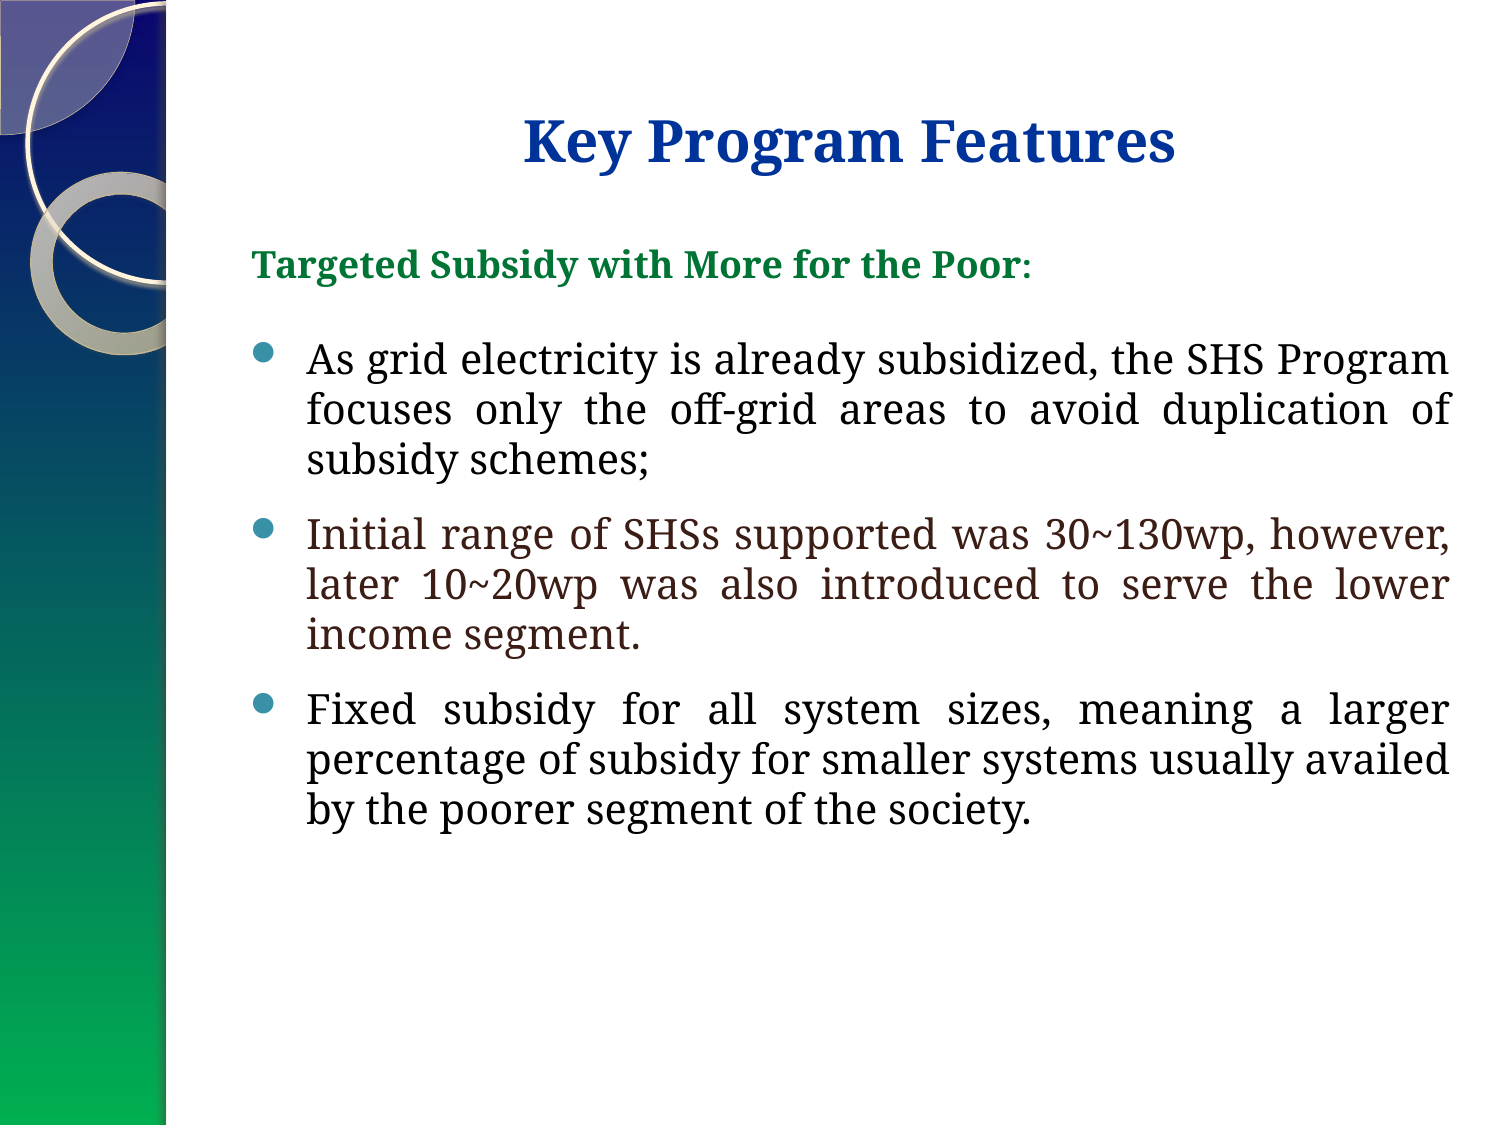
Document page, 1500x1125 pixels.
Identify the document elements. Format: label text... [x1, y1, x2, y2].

text_box Targeted Subsidy with More for the Poor: [236, 224, 1175, 313]
list As grid electricity is already subsidized, the SHS Program focuses only the off-grid areas to avoid duplication of subsidy schemes; Initial range of SHSs supported was 30~130wp, however, later 10~20wp was also introduced to serve the lower income segment. Fixed subsidy for all system sizes, meaning a larger percentage of subsidy for smaller systems usually availed by the poorer segment of the society. [235, 324, 1466, 988]
title Key Program Features [235, 45, 1466, 233]
